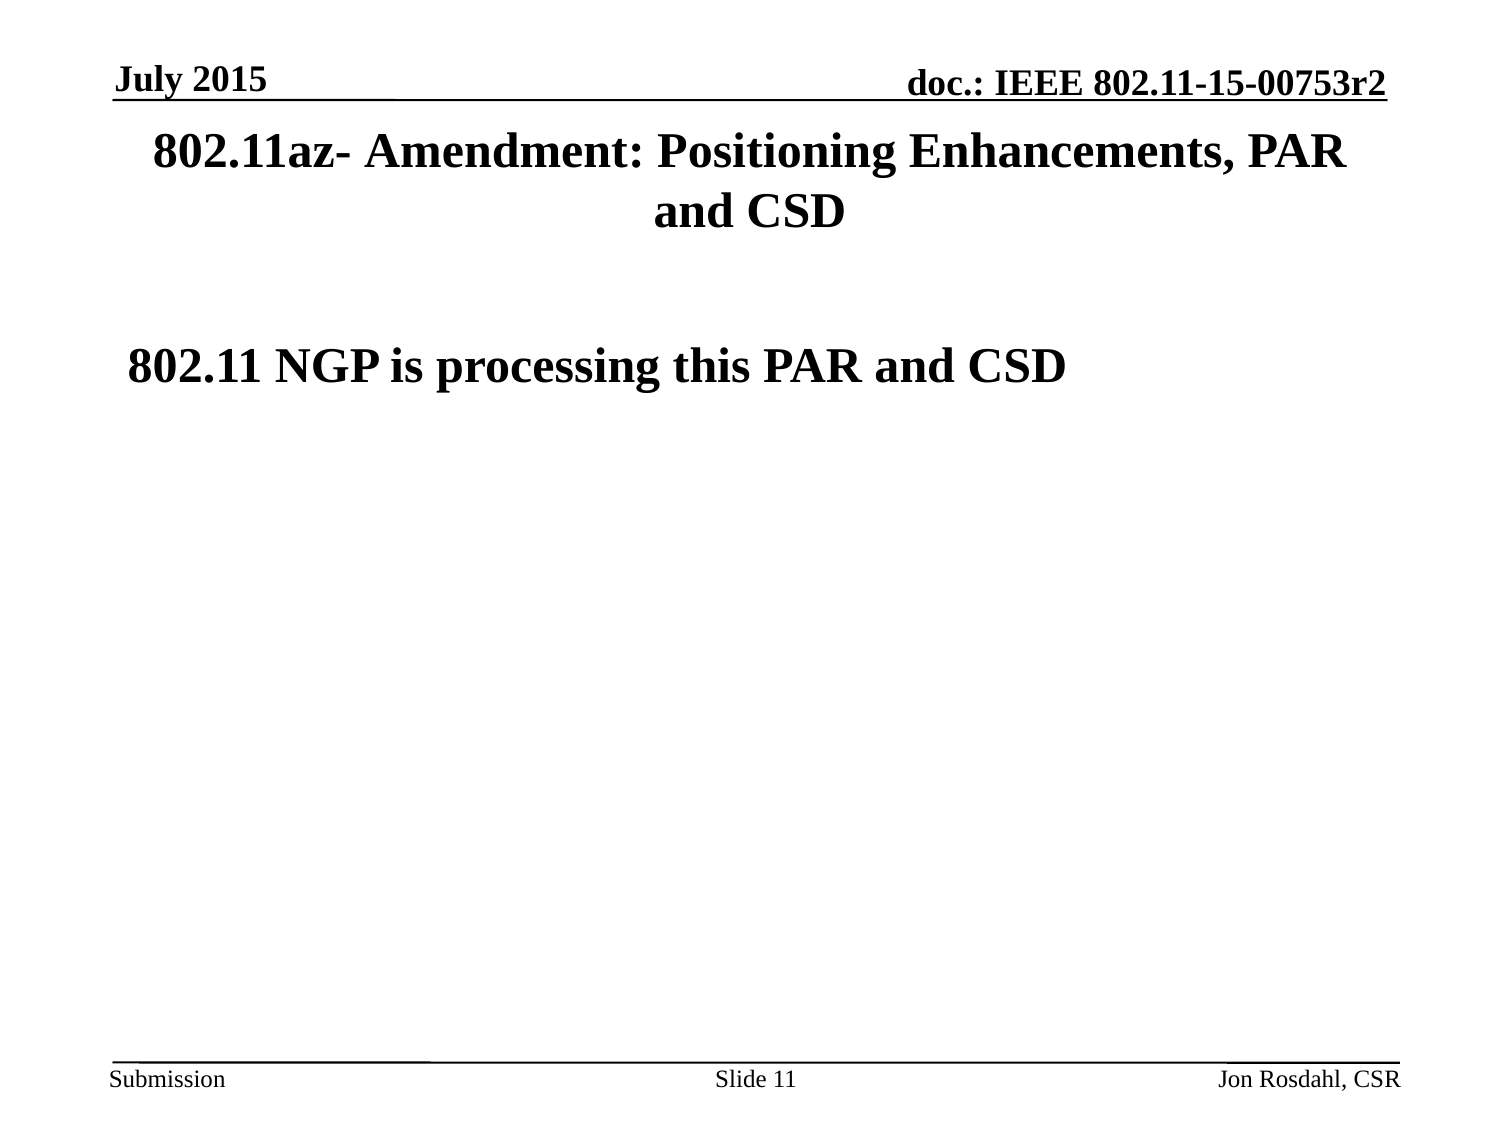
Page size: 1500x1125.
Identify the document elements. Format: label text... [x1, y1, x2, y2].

slide_number Slide 11 [712, 1061, 800, 1123]
title 802.11az- Amendment: Positioning Enhancements, PAR and CSD [112, 112, 1388, 244]
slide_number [114, 54, 423, 100]
list 802.11 NGP is processing this PAR and CSD [112, 324, 1388, 1000]
footer Jon Rosdahl, CSR [878, 1061, 1402, 1093]
